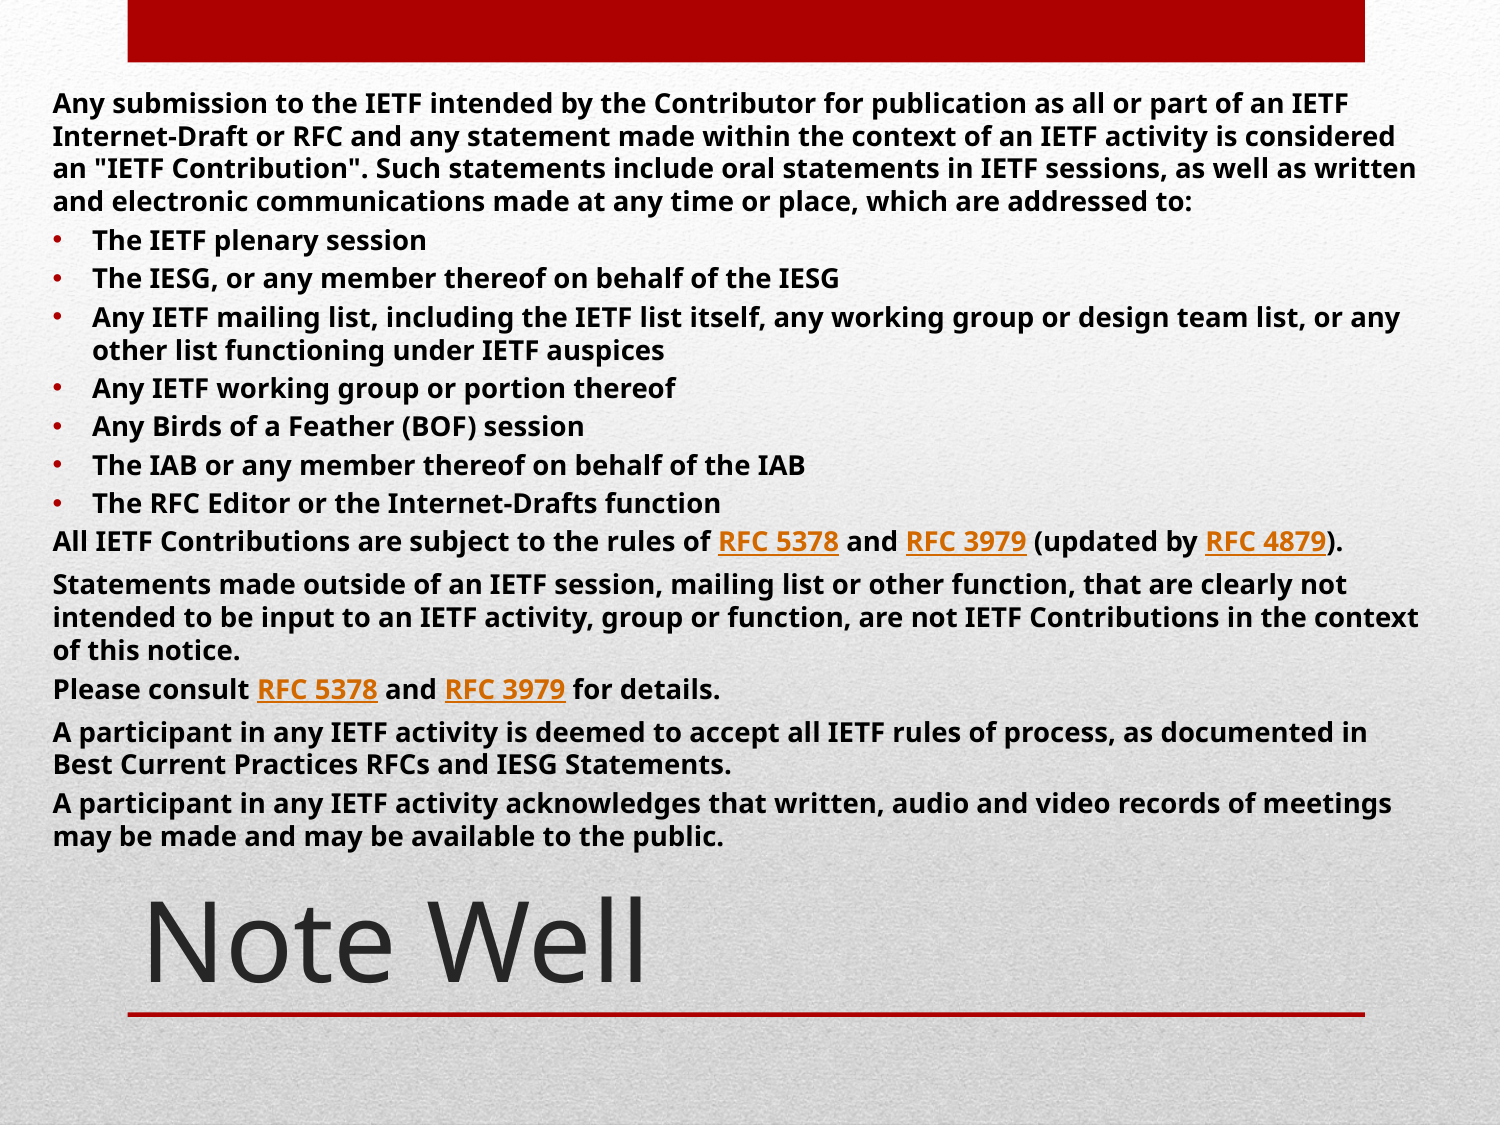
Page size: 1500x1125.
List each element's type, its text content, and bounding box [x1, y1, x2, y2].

list Any submission to the IETF intended by the Contributor for publication as all or part of an IETF Internet-Draft or RFC and any statement made within the context of an IETF activity is considered an "IETF Contribution". Such statements include oral statements in IETF sessions, as well as written and electronic communications made at any time or place, which are addressed to: The IETF plenary session The IESG, or any member thereof on behalf of the IESG Any IETF mailing list, including the IETF list itself, any working group or design team list, or any other list functioning under IETF auspices Any IETF working group or portion thereof Any Birds of a Feather (BOF) session The IAB or any member thereof on behalf of the IAB The RFC Editor or the Internet-Drafts function All IETF Contributions are subject to the rules of RFC 5378 and RFC 3979 (updated by RFC 4879). Statements made outside of an IETF session, mailing list or other function, that are clearly not intended to be input to an IETF activity, group or function, are not IETF Contributions in the context of this notice. Please consult RFC 5378 and RFC 3979 for details. A participant in any IETF activity is deemed to accept all IETF rules of process, as documented in Best Current Practices RFCs and IESG Statements. A participant in any IETF activity acknowledges that written, audio and video records of meetings may be made and may be available to the public. [37, 75, 1450, 863]
title Note Well [125, 863, 1238, 1013]
